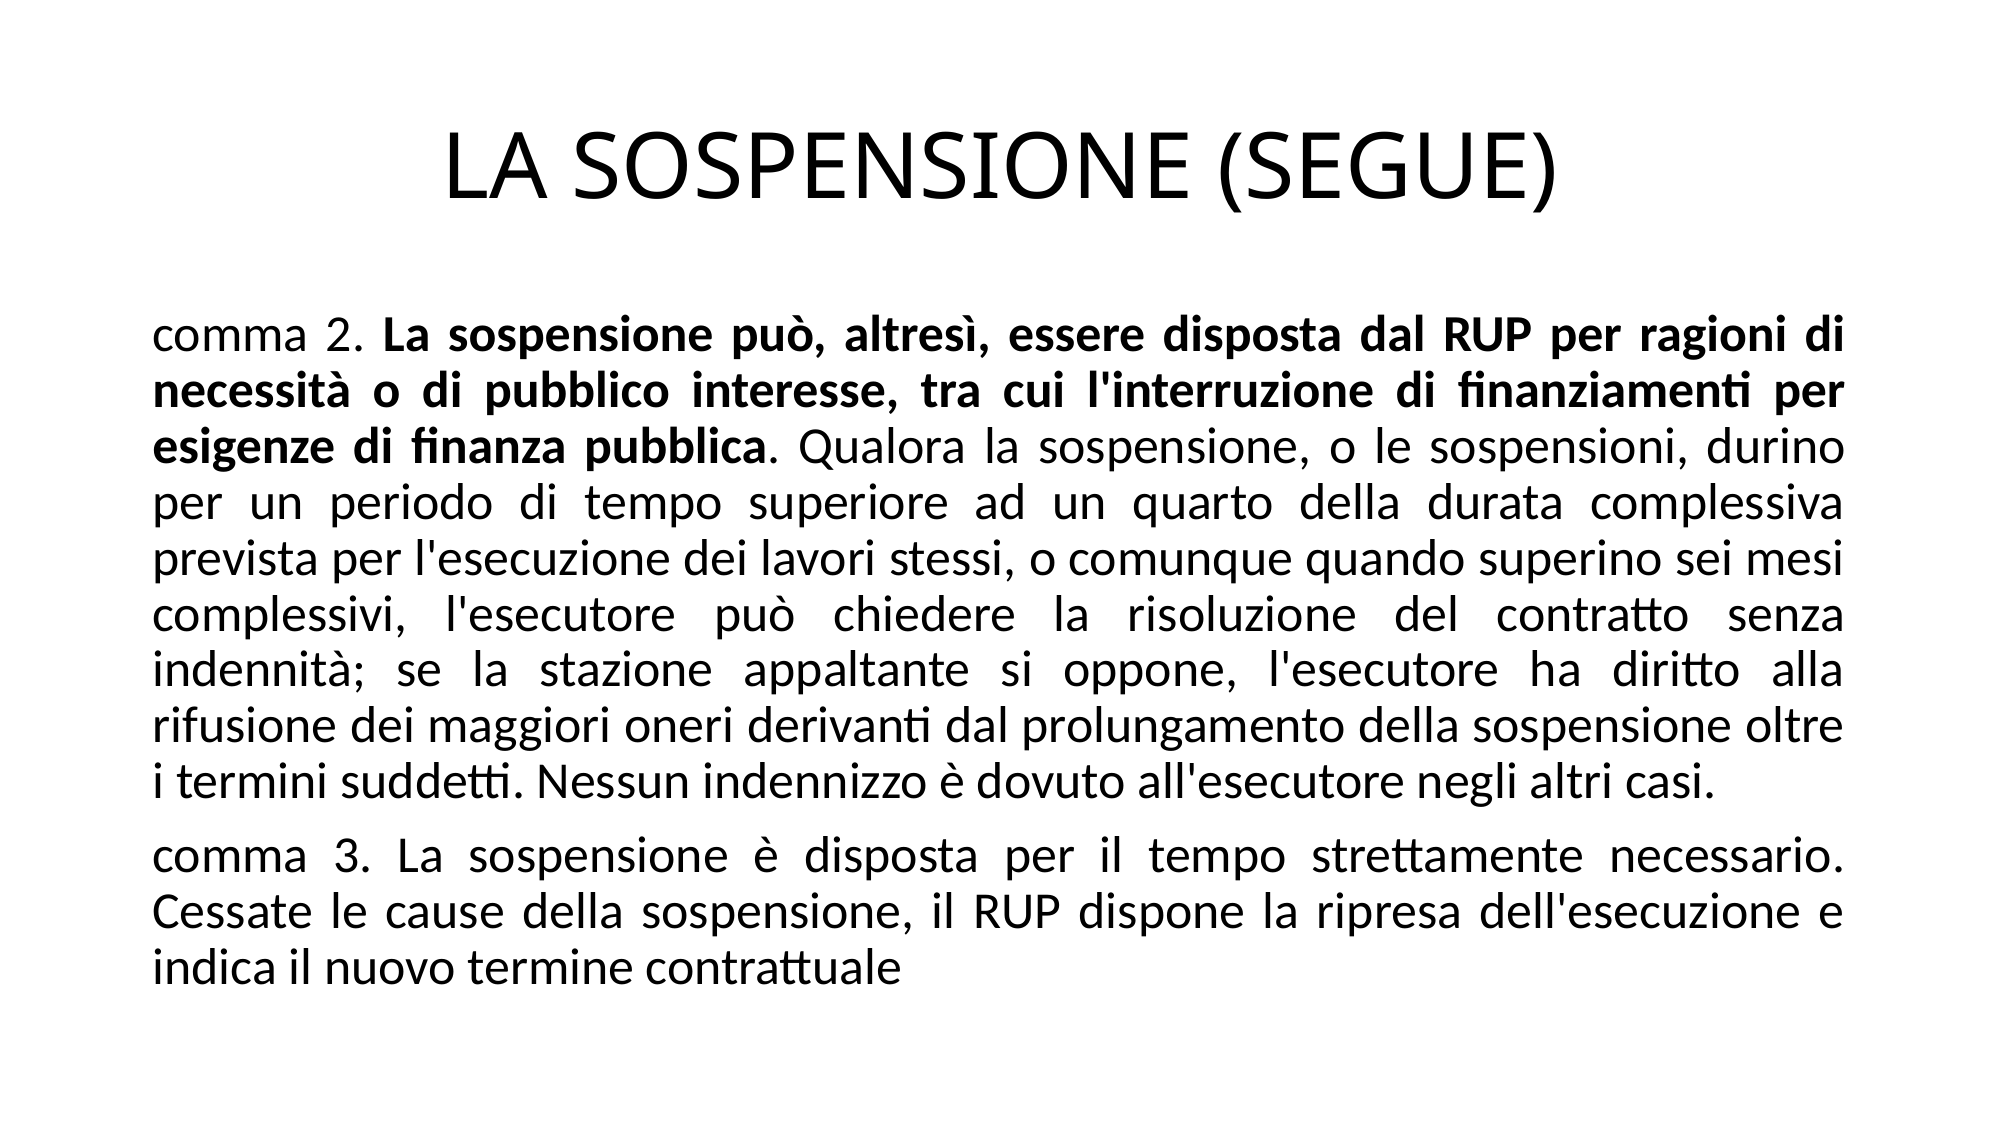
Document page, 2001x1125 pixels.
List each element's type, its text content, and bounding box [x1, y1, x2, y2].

list comma 2. La sospensione può, altresì, essere disposta dal RUP per ragioni di necessità o di pubblico interesse, tra cui l'interruzione di finanziamenti per esigenze di finanza pubblica. Qualora la sospensione, o le sospensioni, durino per un periodo di tempo superiore ad un quarto della durata complessiva prevista per l'esecuzione dei lavori stessi, o comunque quando superino sei mesi complessivi, l'esecutore può chiedere la risoluzione del contratto senza indennità; se la stazione appaltante si oppone, l'esecutore ha diritto alla rifusione dei maggiori oneri derivanti dal prolungamento della sospensione oltre i termini suddetti. Nessun indennizzo è dovuto all'esecutore negli altri casi. comma 3. La sospensione è disposta per il tempo strettamente necessario. Cessate le cause della sospensione, il RUP dispone la ripresa dell'esecuzione e indica il nuovo termine contrattuale [137, 299, 1863, 1014]
title LA SOSPENSIONE (SEGUE) [137, 59, 1863, 278]
